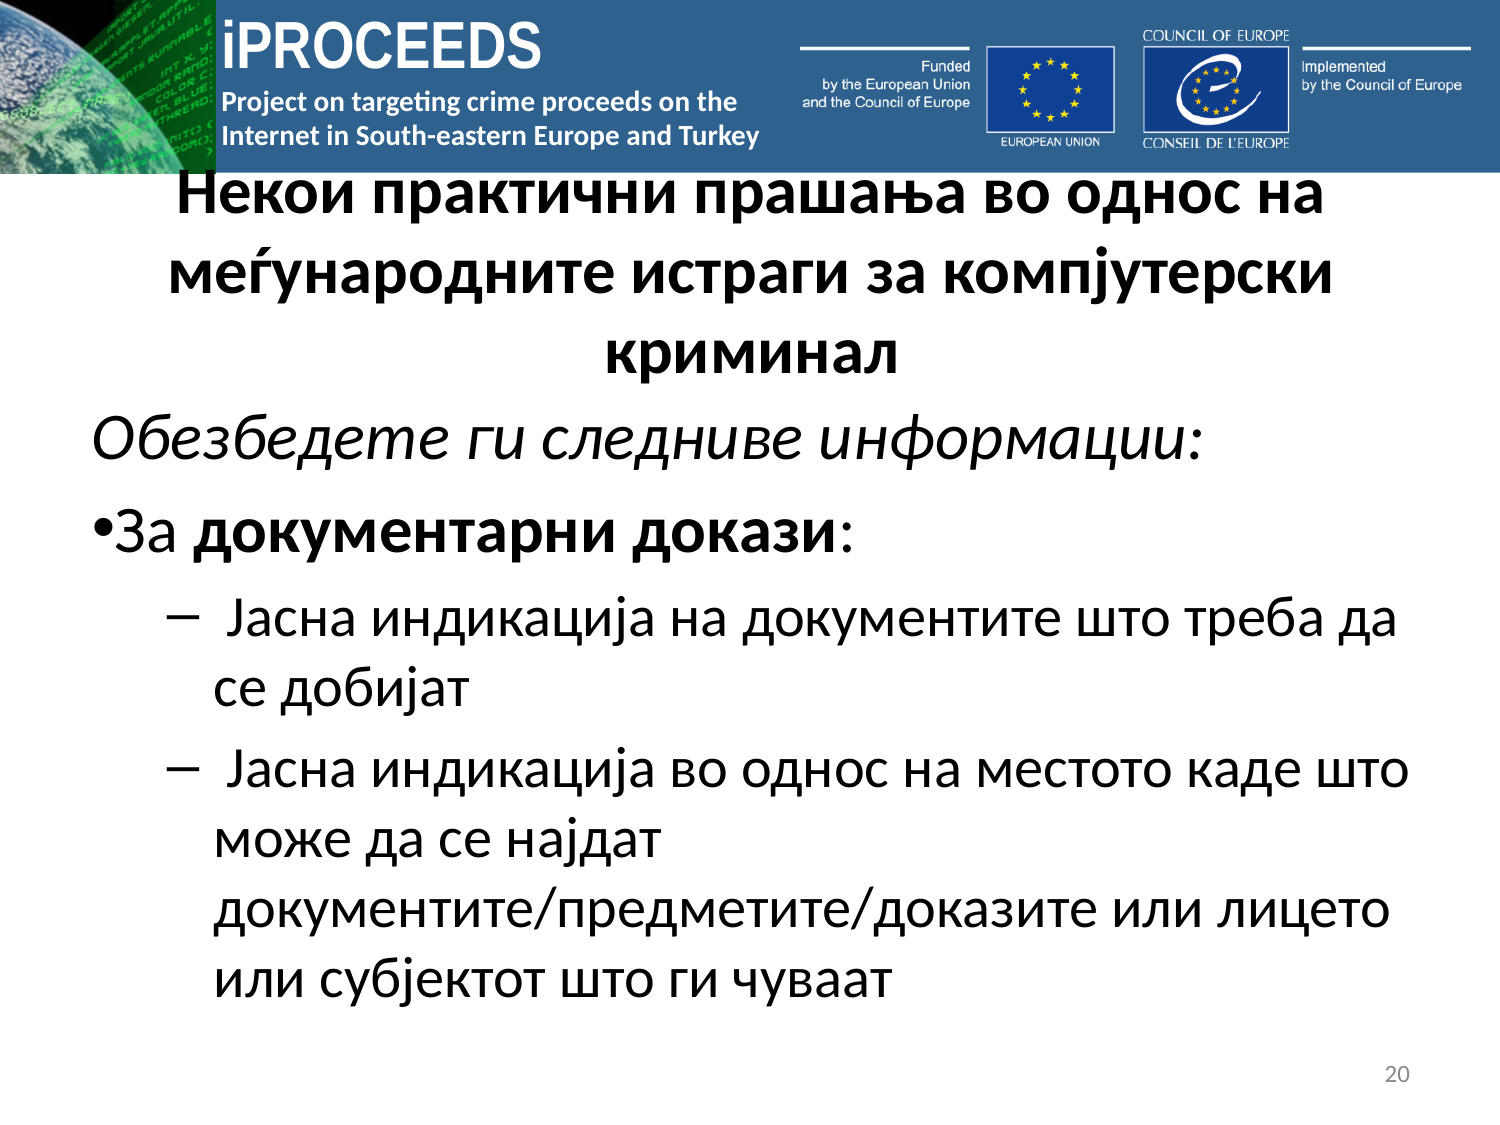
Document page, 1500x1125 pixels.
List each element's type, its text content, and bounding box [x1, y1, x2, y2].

picture [800, 30, 1471, 148]
picture [0, 0, 216, 174]
title Некои практични прашања во однос на меѓународните истраги за компјутерски криминал [76, 172, 1427, 361]
list Обезбедете ги следниве информации: За документарни докази: Јасна индикација на документите што треба да се добијат Јасна индикација во однос на местото каде што може да се најдат документите/предметите/доказите или лицето или субјектот што ги чуваат [76, 385, 1427, 1061]
slide_number 20 [1074, 1042, 1425, 1103]
